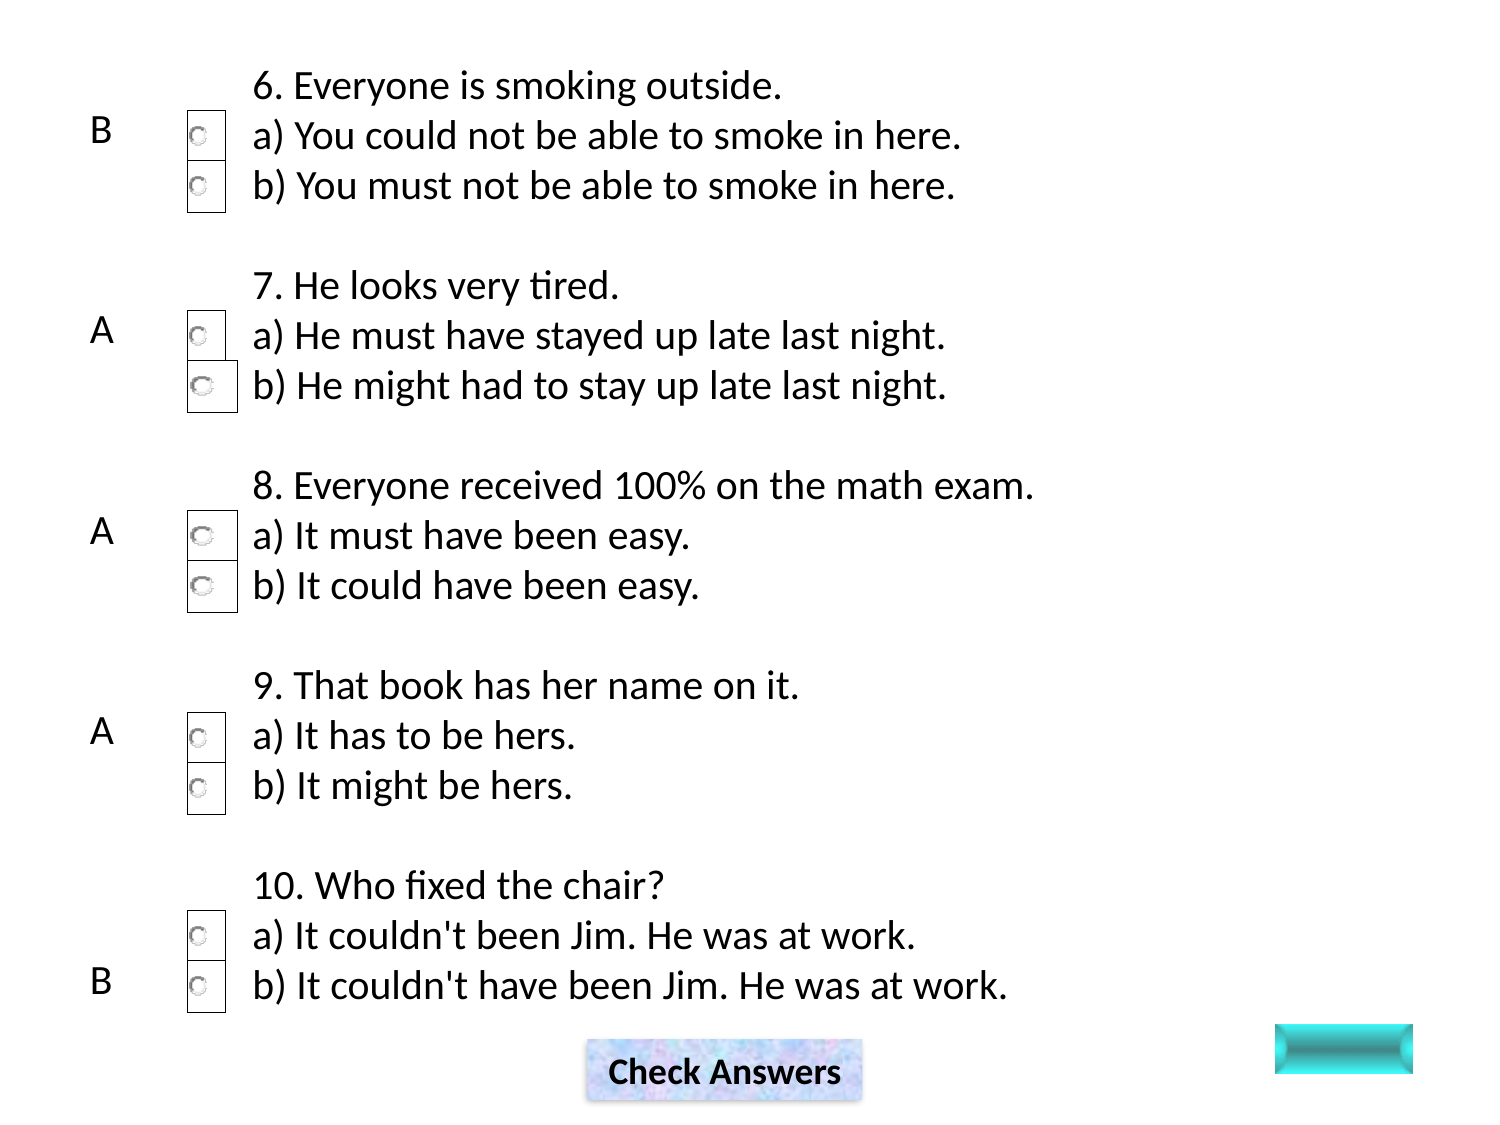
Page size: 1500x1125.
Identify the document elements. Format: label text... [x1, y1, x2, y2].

text_box Check Answers [587, 1039, 863, 1100]
text_box B A A A B [74, 94, 150, 1010]
text_box 6. Everyone is smoking outside. a) You could not be able to smoke in here. b) You must not be able to smoke in here. 7. He looks very tired. a) He must have stayed up late last night. b) He might had to stay up late last night. 8. Everyone received 100% on the math exam. a) It must have been easy. b) It could have been easy. 9. That book has her name on it. a) It has to be hers. b) It might be hers. 10. Who fixed the chair? a) It couldn't been Jim. He was at work. b) It couldn't have been Jim. He was at work. [237, 50, 1200, 1016]
picture [1274, 1024, 1413, 1074]
